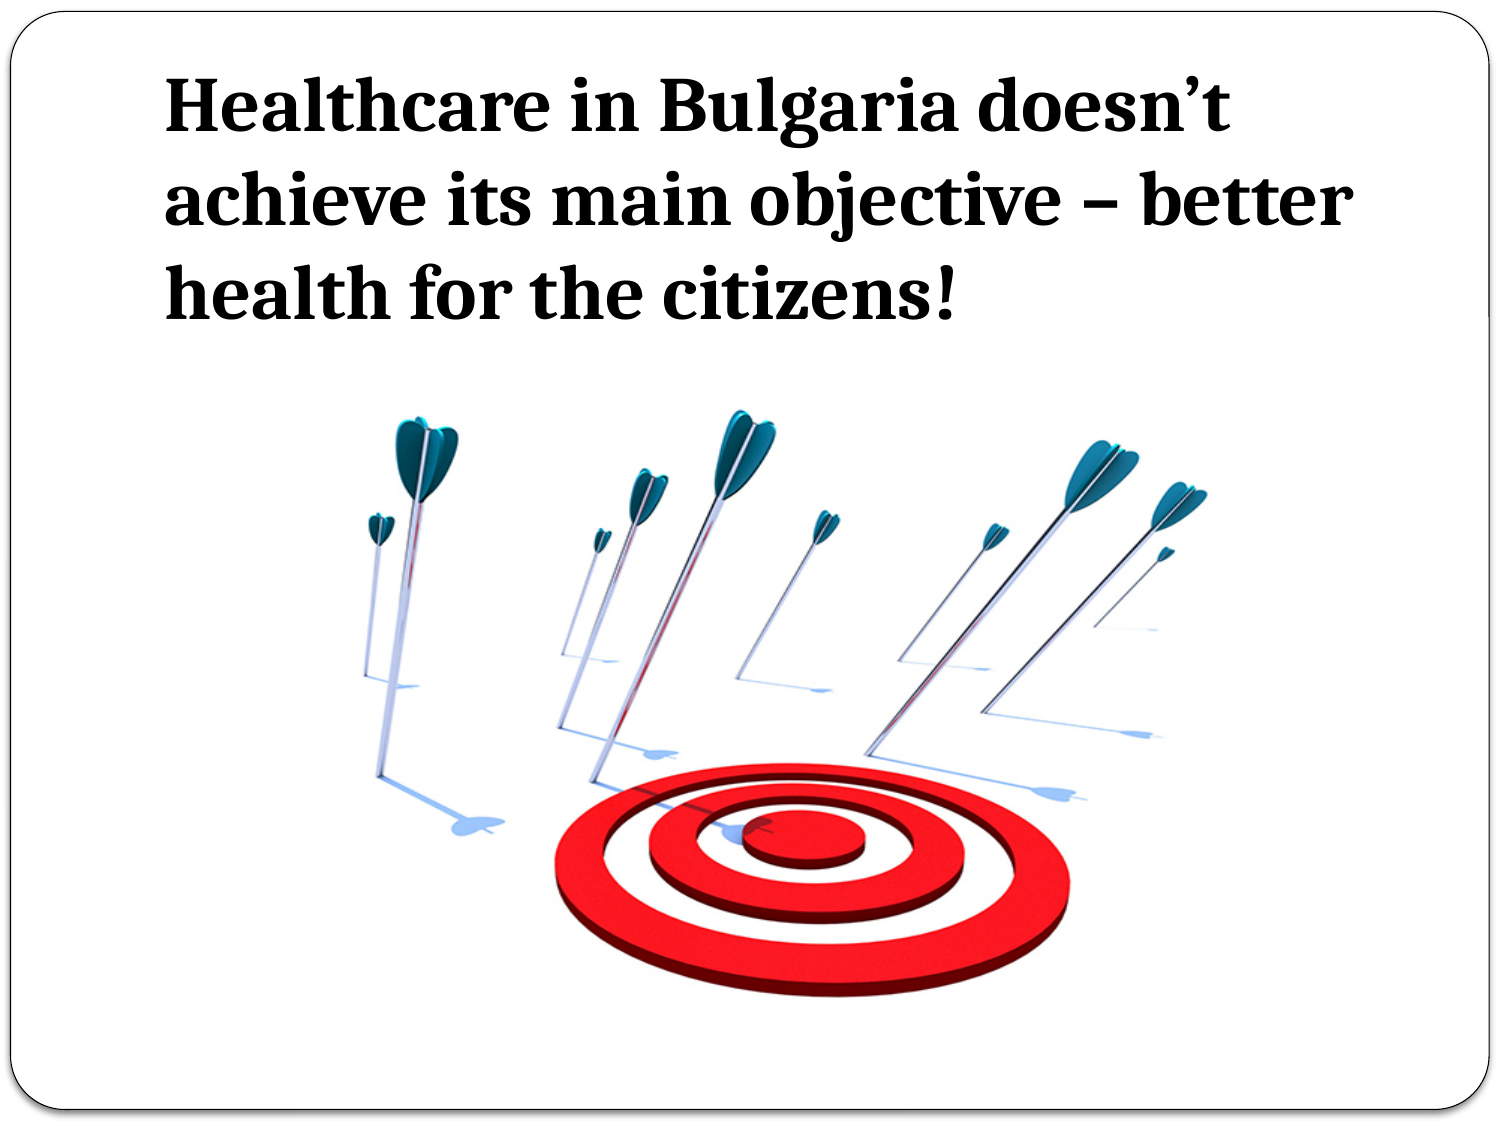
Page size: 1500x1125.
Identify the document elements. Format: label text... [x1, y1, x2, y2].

title Healthcare in Bulgaria doesn’t achieve its main objective – better health for the citizens! [150, 45, 1425, 350]
picture [324, 396, 1223, 1012]
